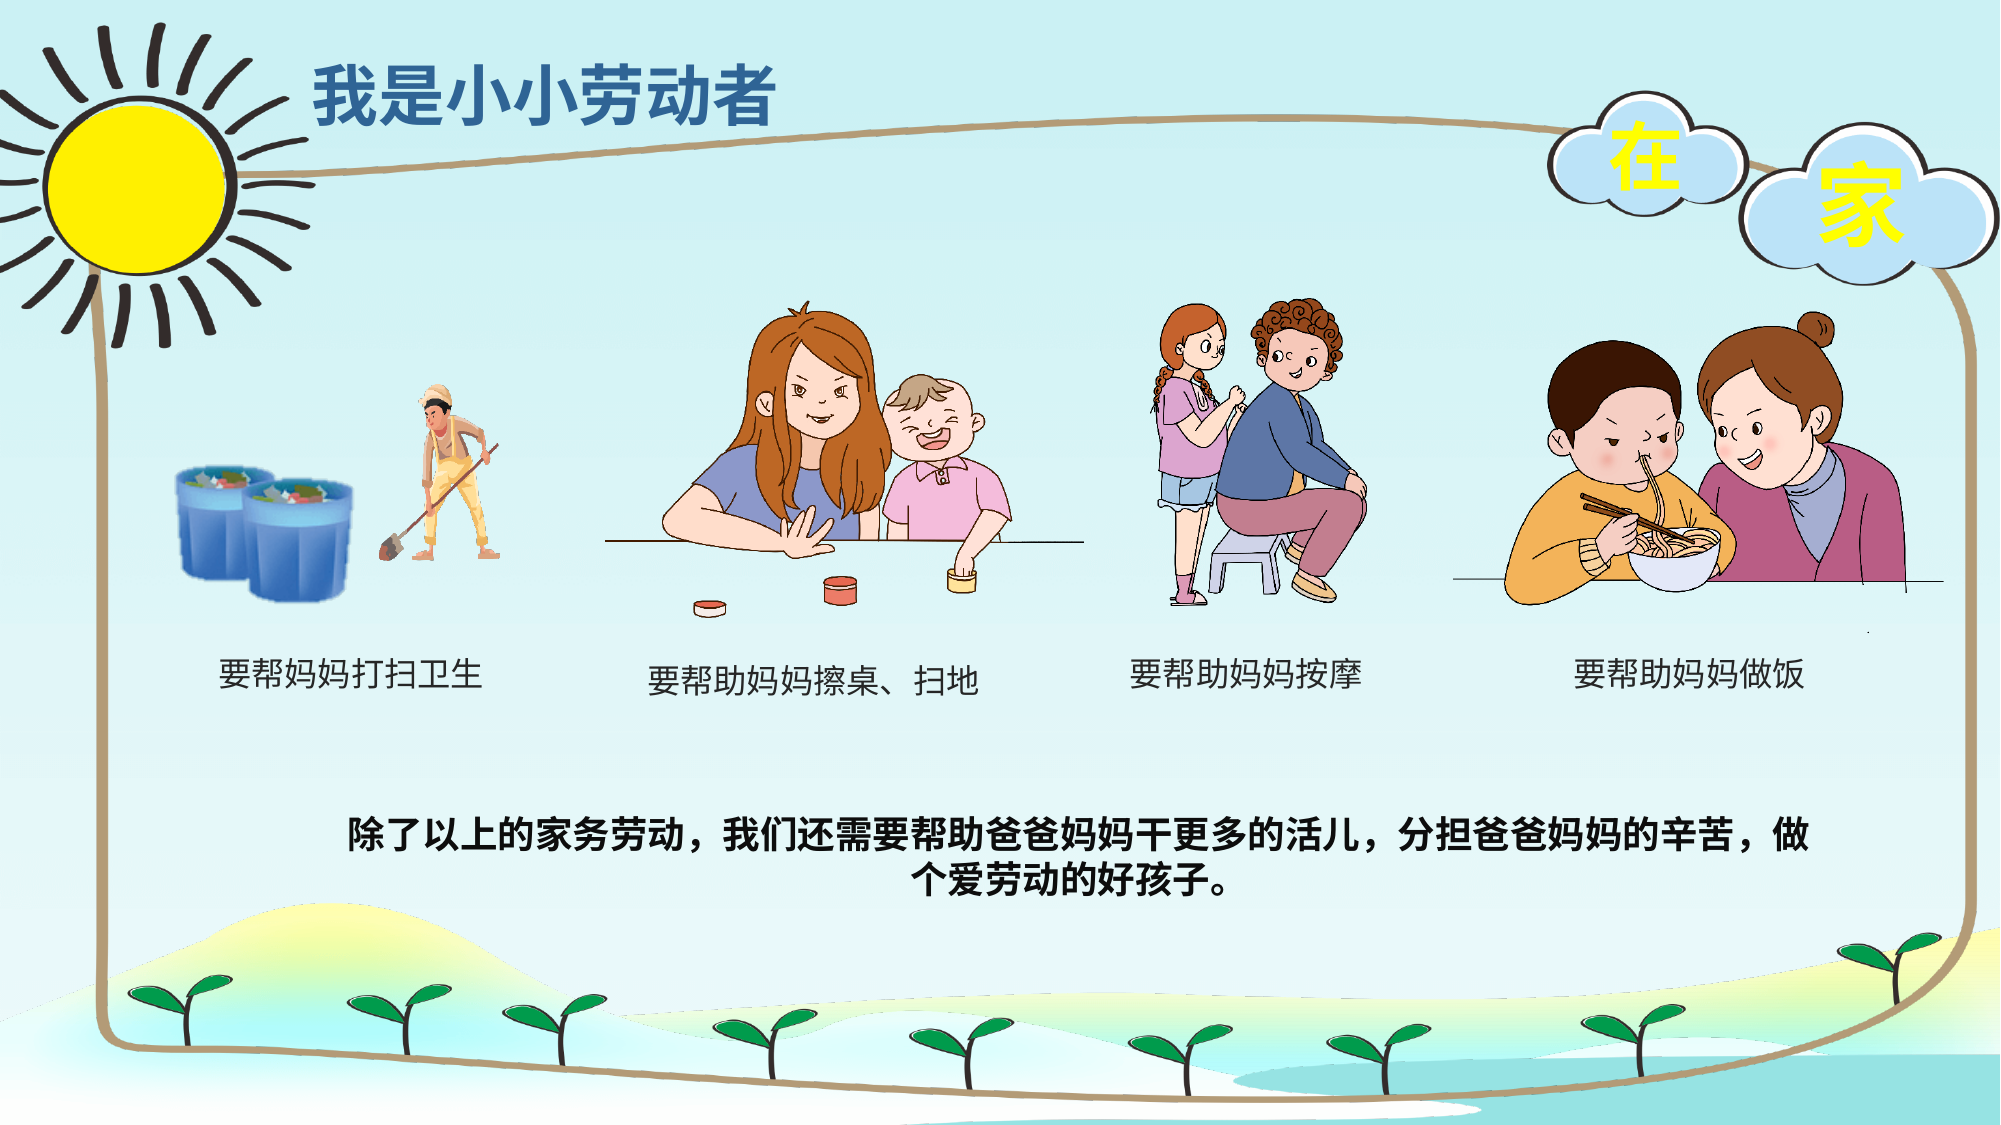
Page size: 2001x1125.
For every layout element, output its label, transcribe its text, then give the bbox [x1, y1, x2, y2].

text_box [1453, 301, 1951, 702]
text_box 在 [1578, 102, 1713, 207]
picture [0, 0, 2000, 1125]
text_box 除了以上的家务劳动，我们还需要帮助爸爸妈妈干更多的活儿，分担爸爸妈妈的辛苦，做个爱劳动的好孩子。 [328, 803, 1830, 909]
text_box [605, 283, 1084, 709]
text_box 家 [1801, 140, 1919, 266]
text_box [998, 273, 1496, 702]
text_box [153, 335, 587, 702]
text_box 我是小小劳动者 [265, 46, 901, 142]
